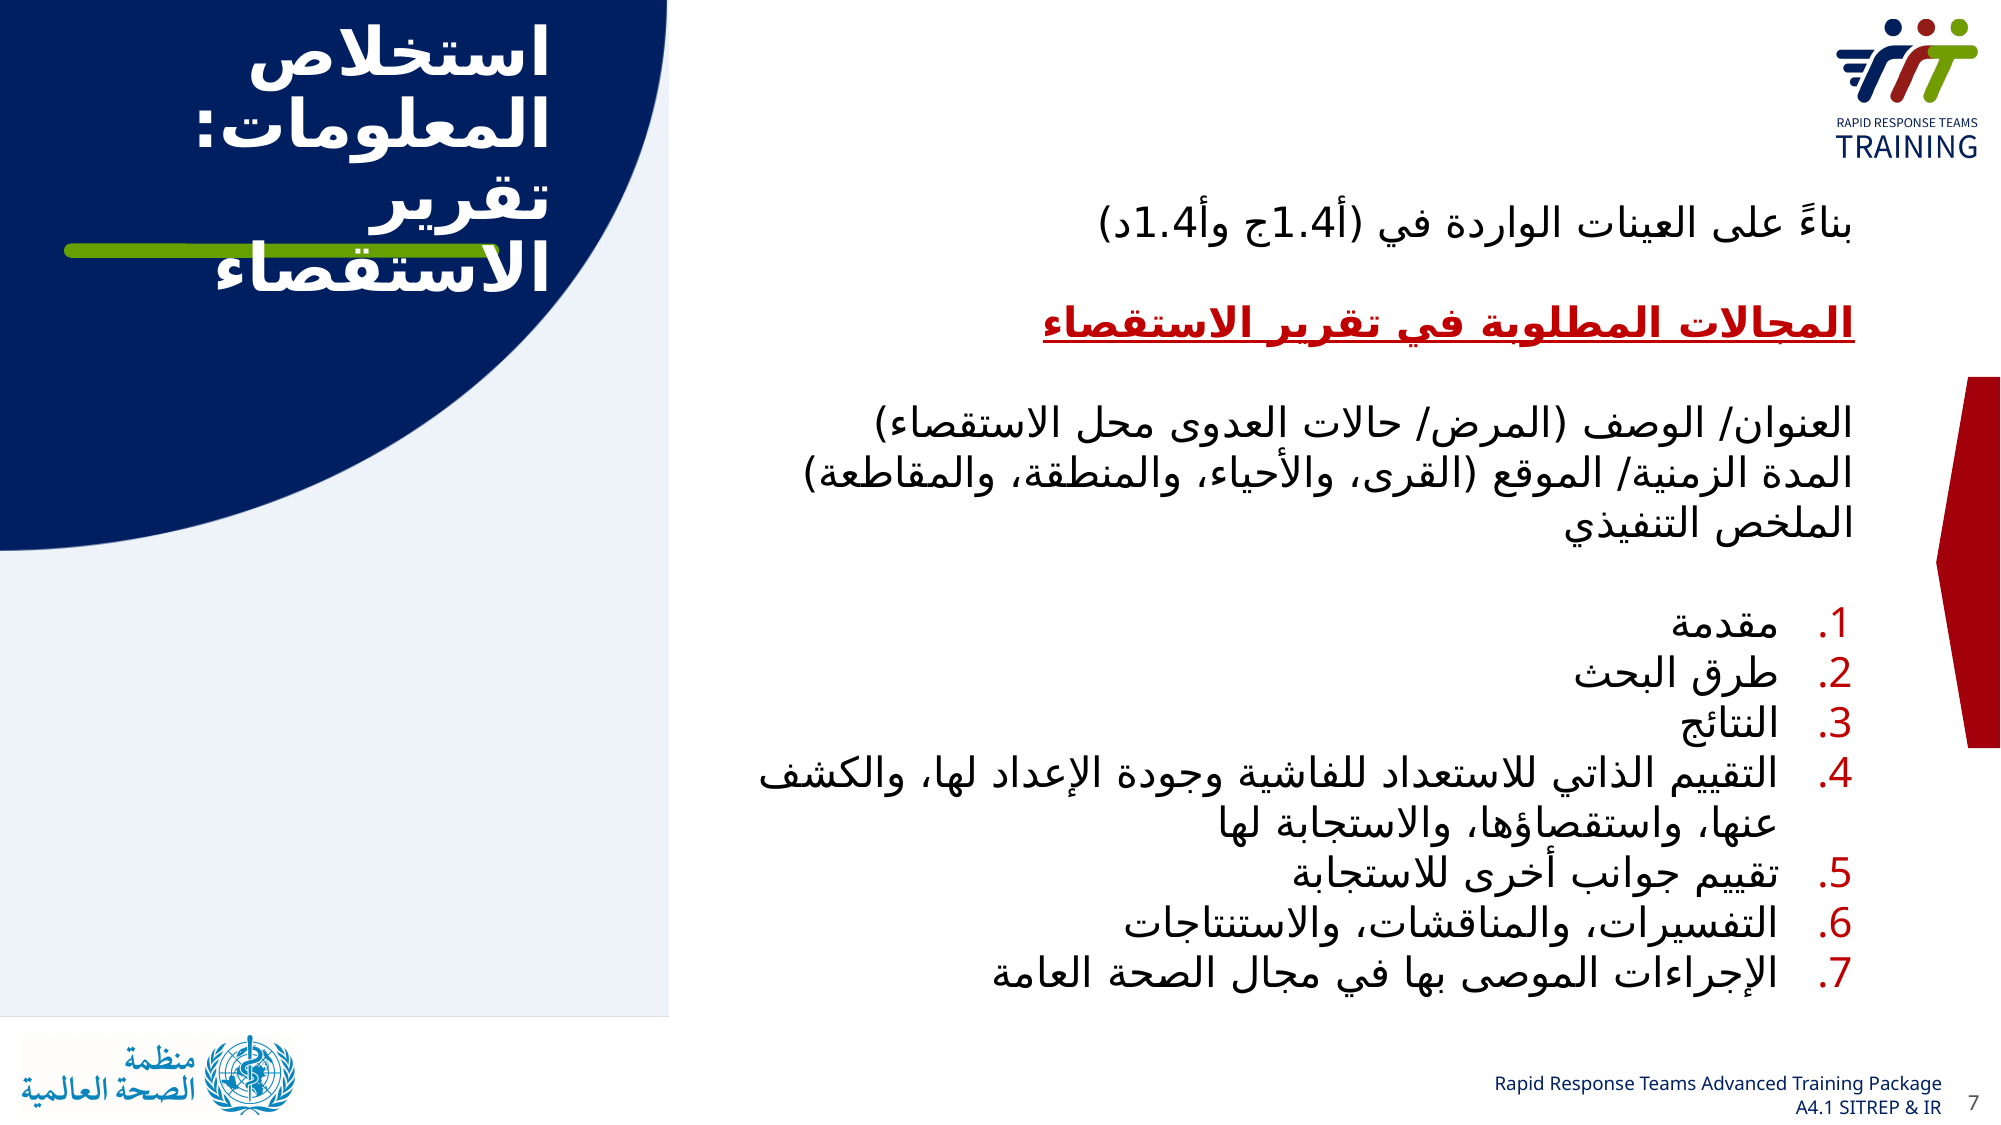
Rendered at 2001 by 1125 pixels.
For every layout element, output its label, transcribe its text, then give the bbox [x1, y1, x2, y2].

slide_number 7 [1882, 1037, 1916, 1092]
text_box بناءً على العينات الواردة في (أ1.4ج وأ1.4د) المجالات المطلوبة في تقرير الاستقصاء العنوان/ الوصف (المرض/ حالات العدوى محل الاستقصاء) المدة الزمنية/ الموقع (القرى، والأحياء، والمنطقة، والمقاطعة) ‏الملخص التنفيذي مقدمة طرق البحث النتائج التقييم الذاتي للاستعداد للفاشية وجودة الإعداد لها، والكشف عنها، واستقصاؤها، والاستجابة لها تقييم جوانب أخرى للاستجابة التفسيرات، والمناقشات، والاستنتاجات الإجراءات الموصى بها في مجال الصحة العامة [728, 188, 1863, 1067]
picture [252, 1050, 258, 1059]
title استخلاص المعلومات: تقرير الاستقصاء [23, 27, 561, 296]
picture [1835, 19, 1978, 167]
picture [0, 0, 669, 1018]
picture [22, 1035, 295, 1115]
